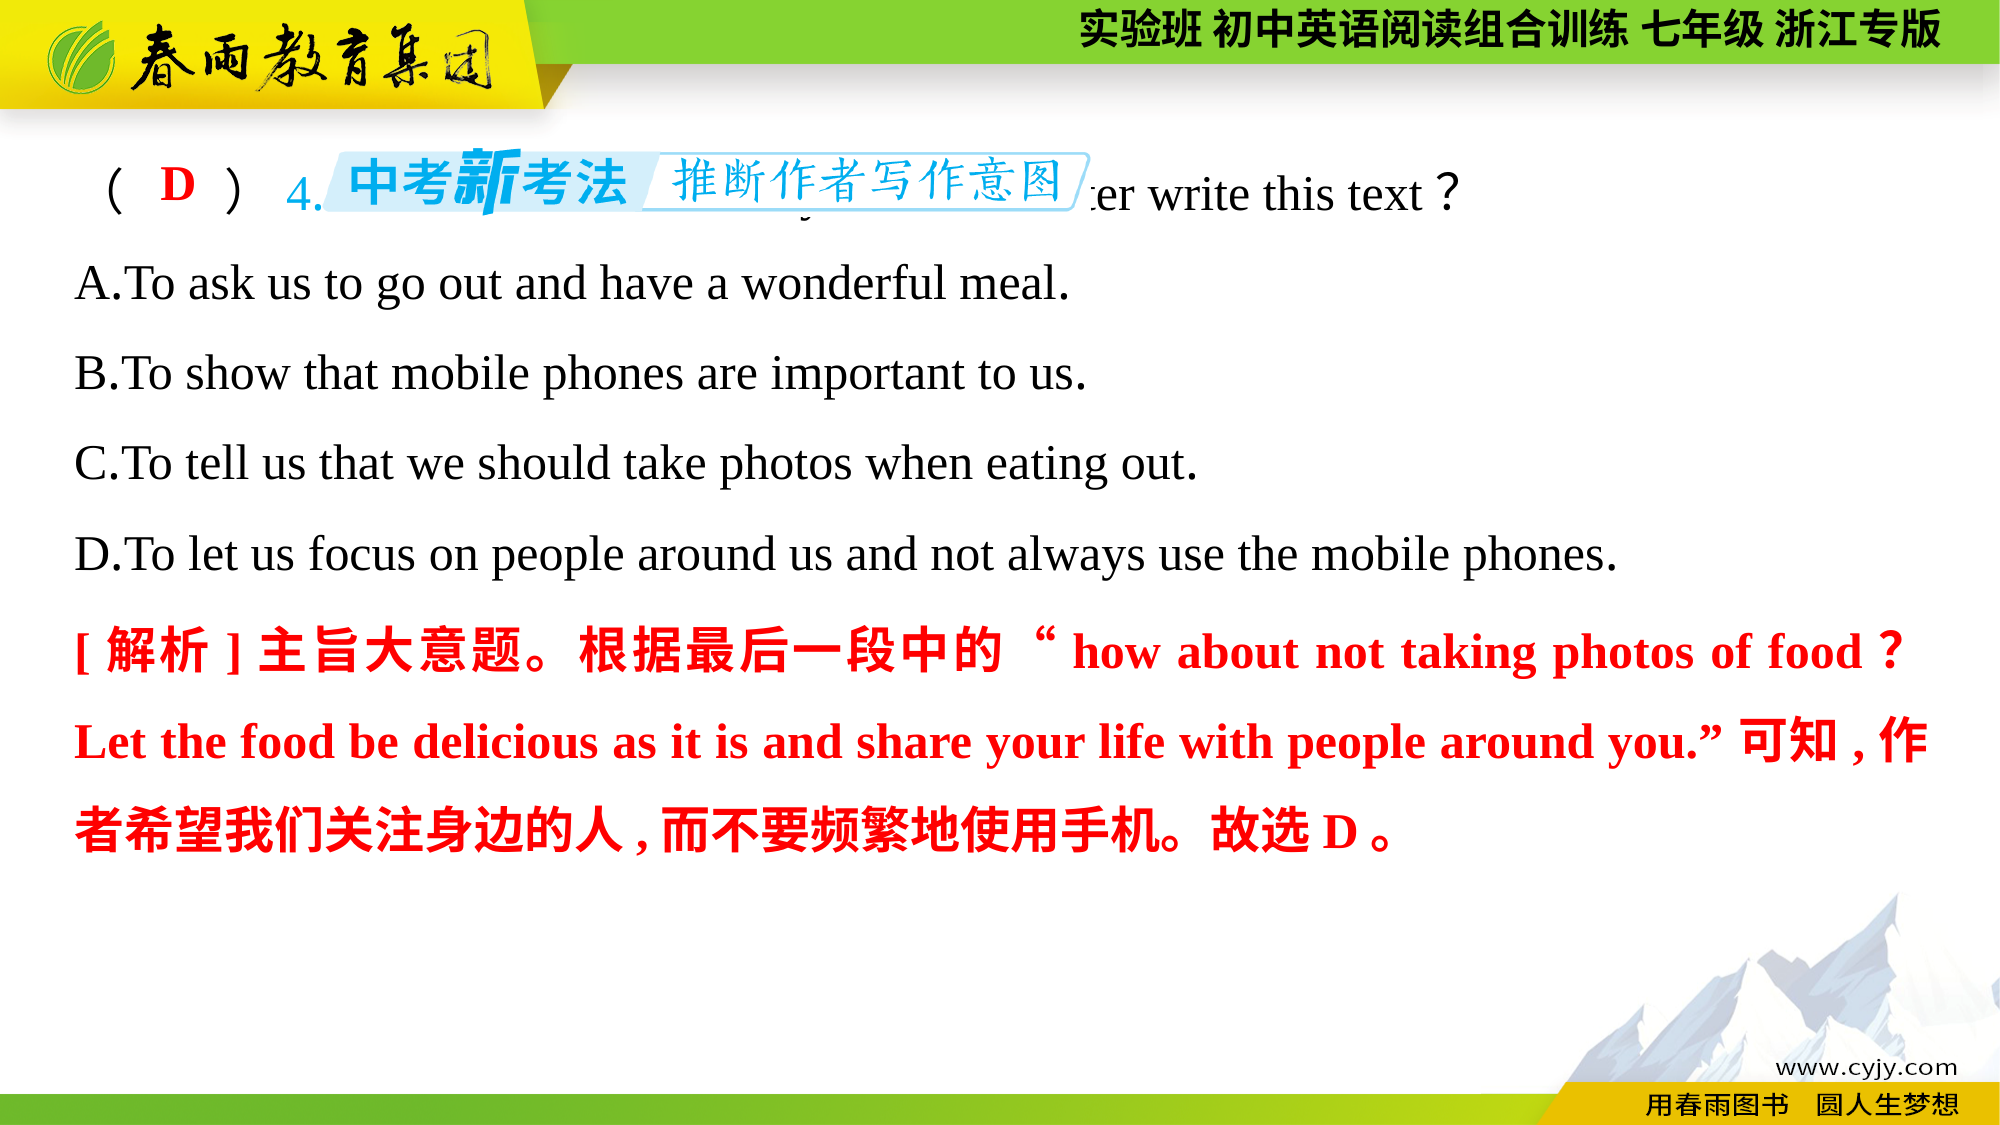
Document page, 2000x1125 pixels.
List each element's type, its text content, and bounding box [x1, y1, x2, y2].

text_box [解析]主旨大意题。根据最后一段中的“how about not taking photos of food？ Let the food be delicious as it is and share your life with people around you.”可知,作者希望我们关注身边的人,而不要频繁地使用手机。故选D。 [59, 581, 1944, 867]
list （ ）4. Why does the writer write this text？ A.To ask us to go out and have a wonderful meal. B.To show that mobile phones are important to us. C.To tell us that we should take photos when eating out. D.To let us focus on people around us and not always use the mobile phones. [59, 122, 1944, 581]
picture [0, 0, 2000, 1125]
text_box D [145, 143, 212, 218]
